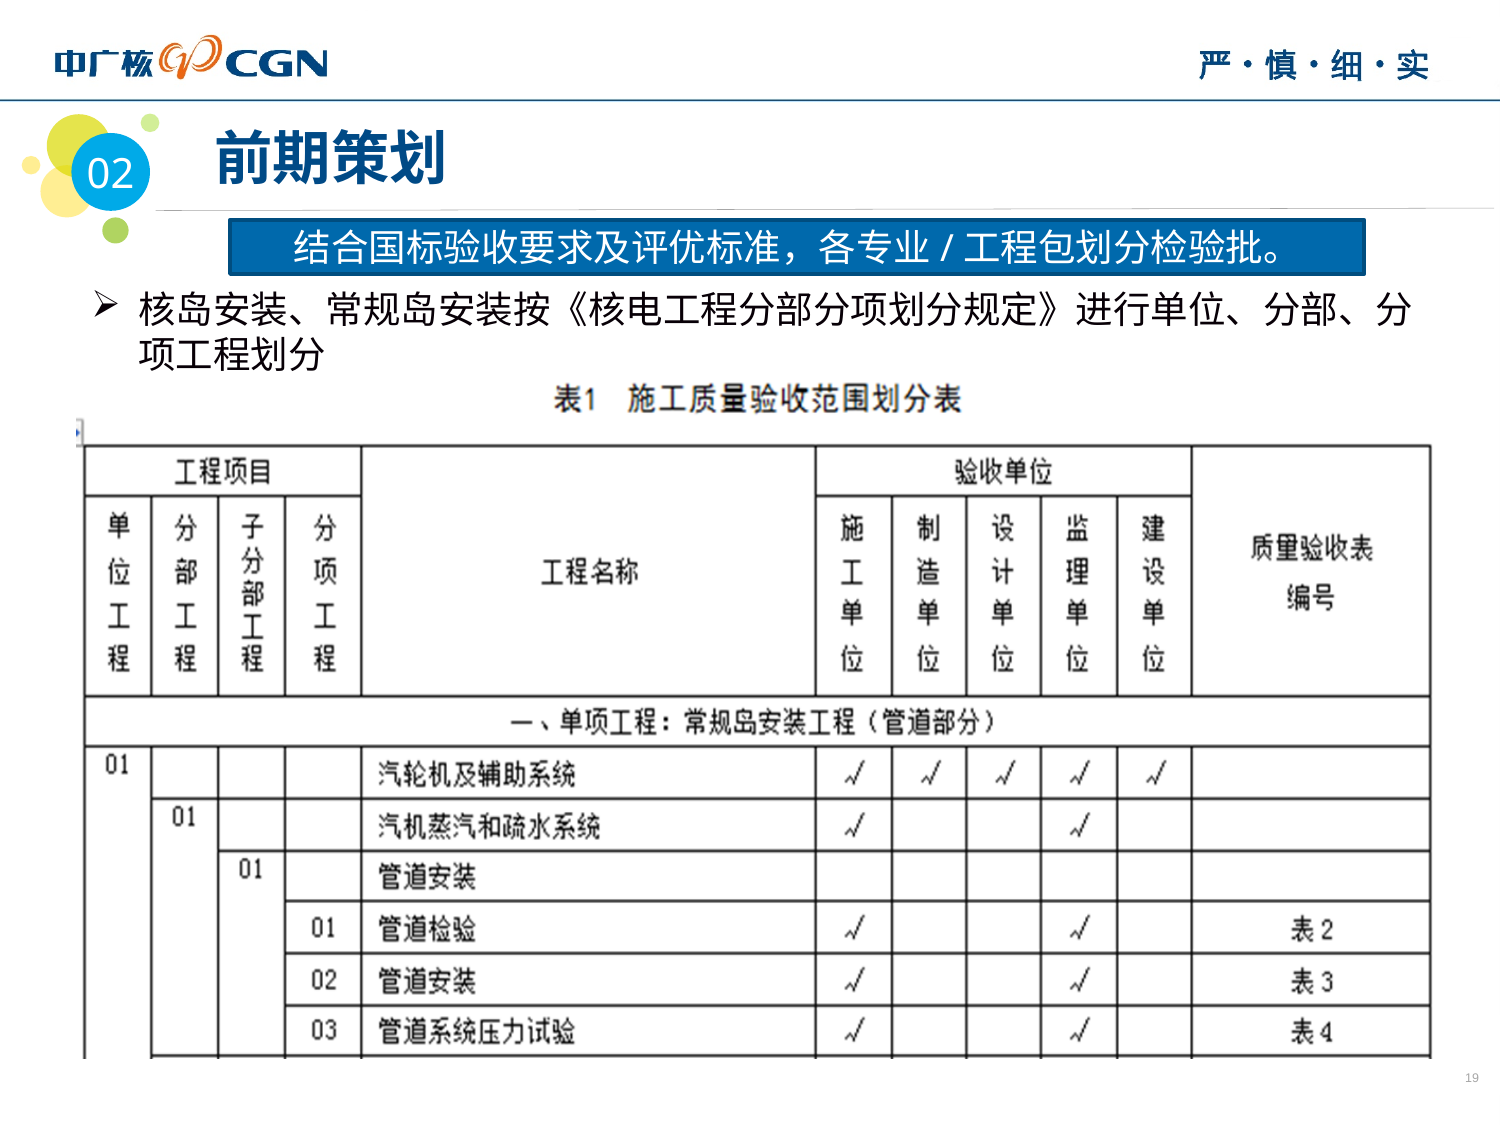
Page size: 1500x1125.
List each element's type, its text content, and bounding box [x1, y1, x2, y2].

text_box 前期策划 [160, 113, 1128, 199]
text_box 结合国标验收要求及评优标准，各专业/工程包划分检验批。 [230, 219, 1365, 274]
picture [0, 0, 1500, 1125]
slide_number 19 [1144, 1047, 1495, 1107]
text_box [21, 113, 160, 244]
text_box 核岛安装、常规岛安装按《核电工程分部分项划分规定》进行单位、分部、分项工程划分 [76, 278, 1459, 384]
